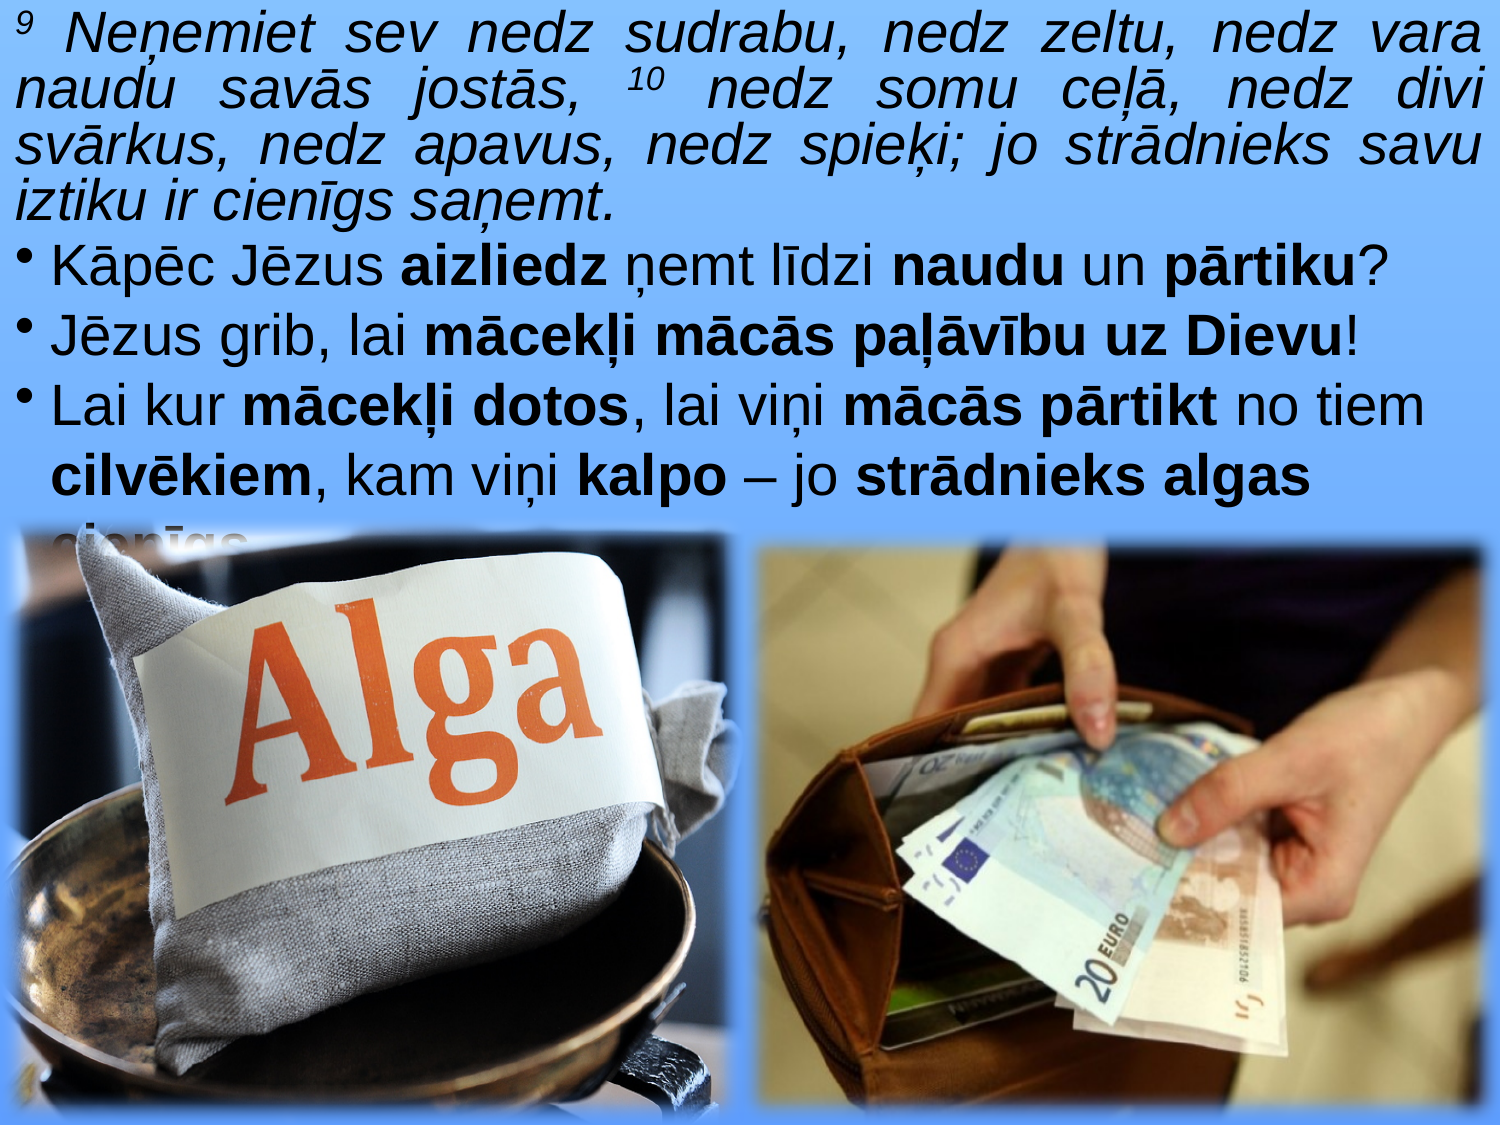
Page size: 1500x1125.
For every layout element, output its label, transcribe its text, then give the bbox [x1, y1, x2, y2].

picture [0, 514, 1500, 1125]
text_box Kāpēc Jēzus aizliedz ņemt līdzi naudu un pārtiku? Jēzus grib, lai mācekļi mācās paļāvību uz Dievu! Lai kur mācekļi dotos, lai viņi mācās pārtikt no tiem cilvēkiem, kam viņi kalpo – jo strādnieks algas cienīgs. [0, 219, 1500, 526]
list 9 Neņemiet sev nedz sudrabu, nedz zeltu, nedz vara naudu savās jostās, 10 nedz somu ceļā, nedz divi svārkus, nedz apavus, nedz spieķi; jo strādnieks savu iztiku ir cienīgs saņemt. [0, 0, 1500, 178]
